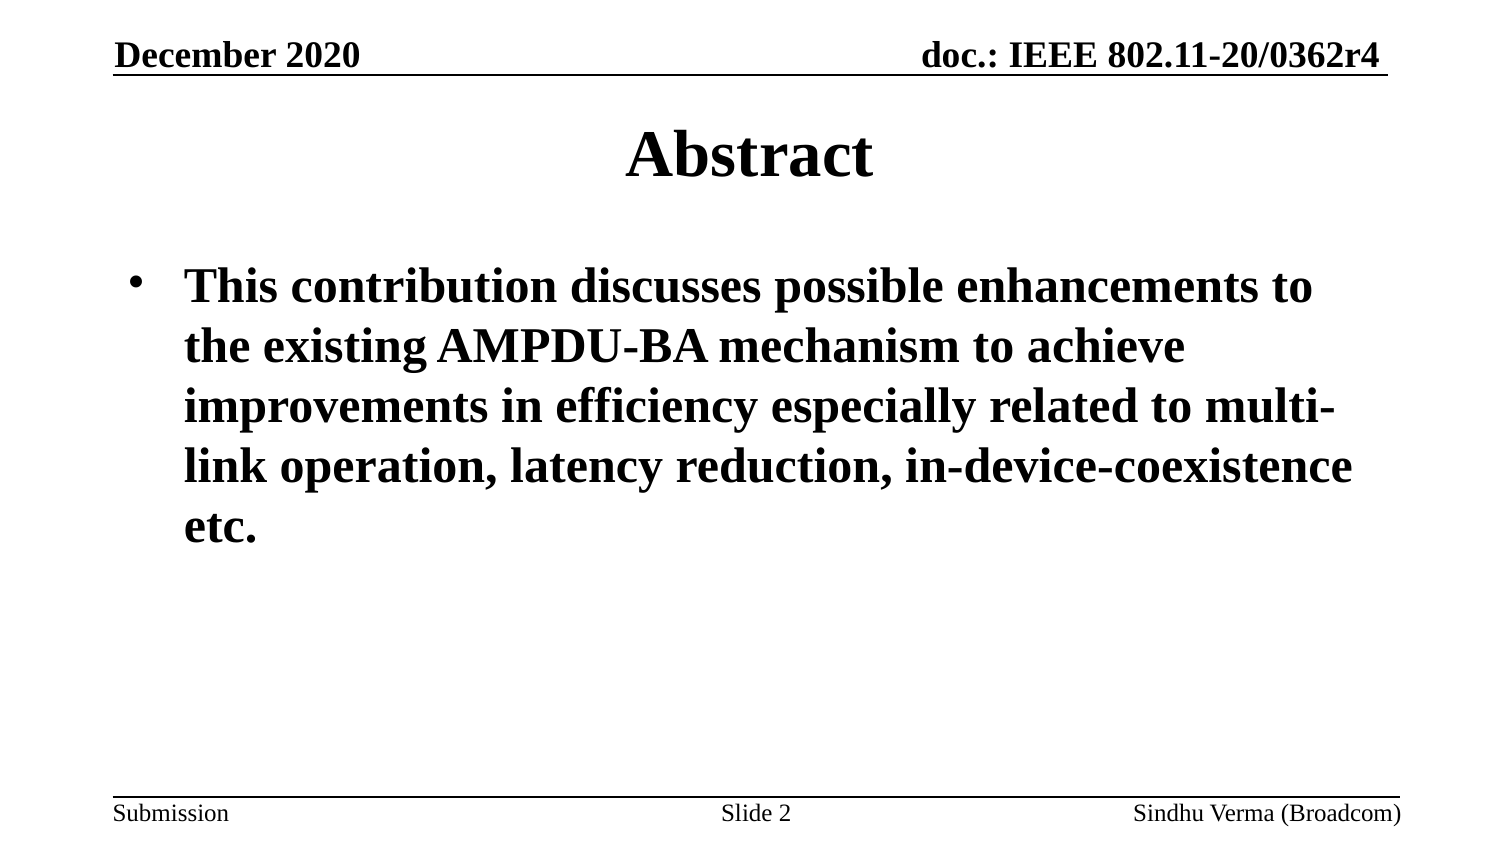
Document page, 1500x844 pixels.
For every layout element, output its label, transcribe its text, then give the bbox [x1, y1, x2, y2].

list This contribution discusses possible enhancements to the existing AMPDU-BA mechanism to achieve improvements in efficiency especially related to multi-link operation, latency reduction, in-device-coexistence etc. [112, 244, 1388, 751]
slide_number Slide 2 [712, 796, 800, 820]
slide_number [114, 40, 368, 75]
title Abstract [112, 84, 1388, 216]
footer Sindhu Verma (Broadcom) [1087, 796, 1402, 820]
